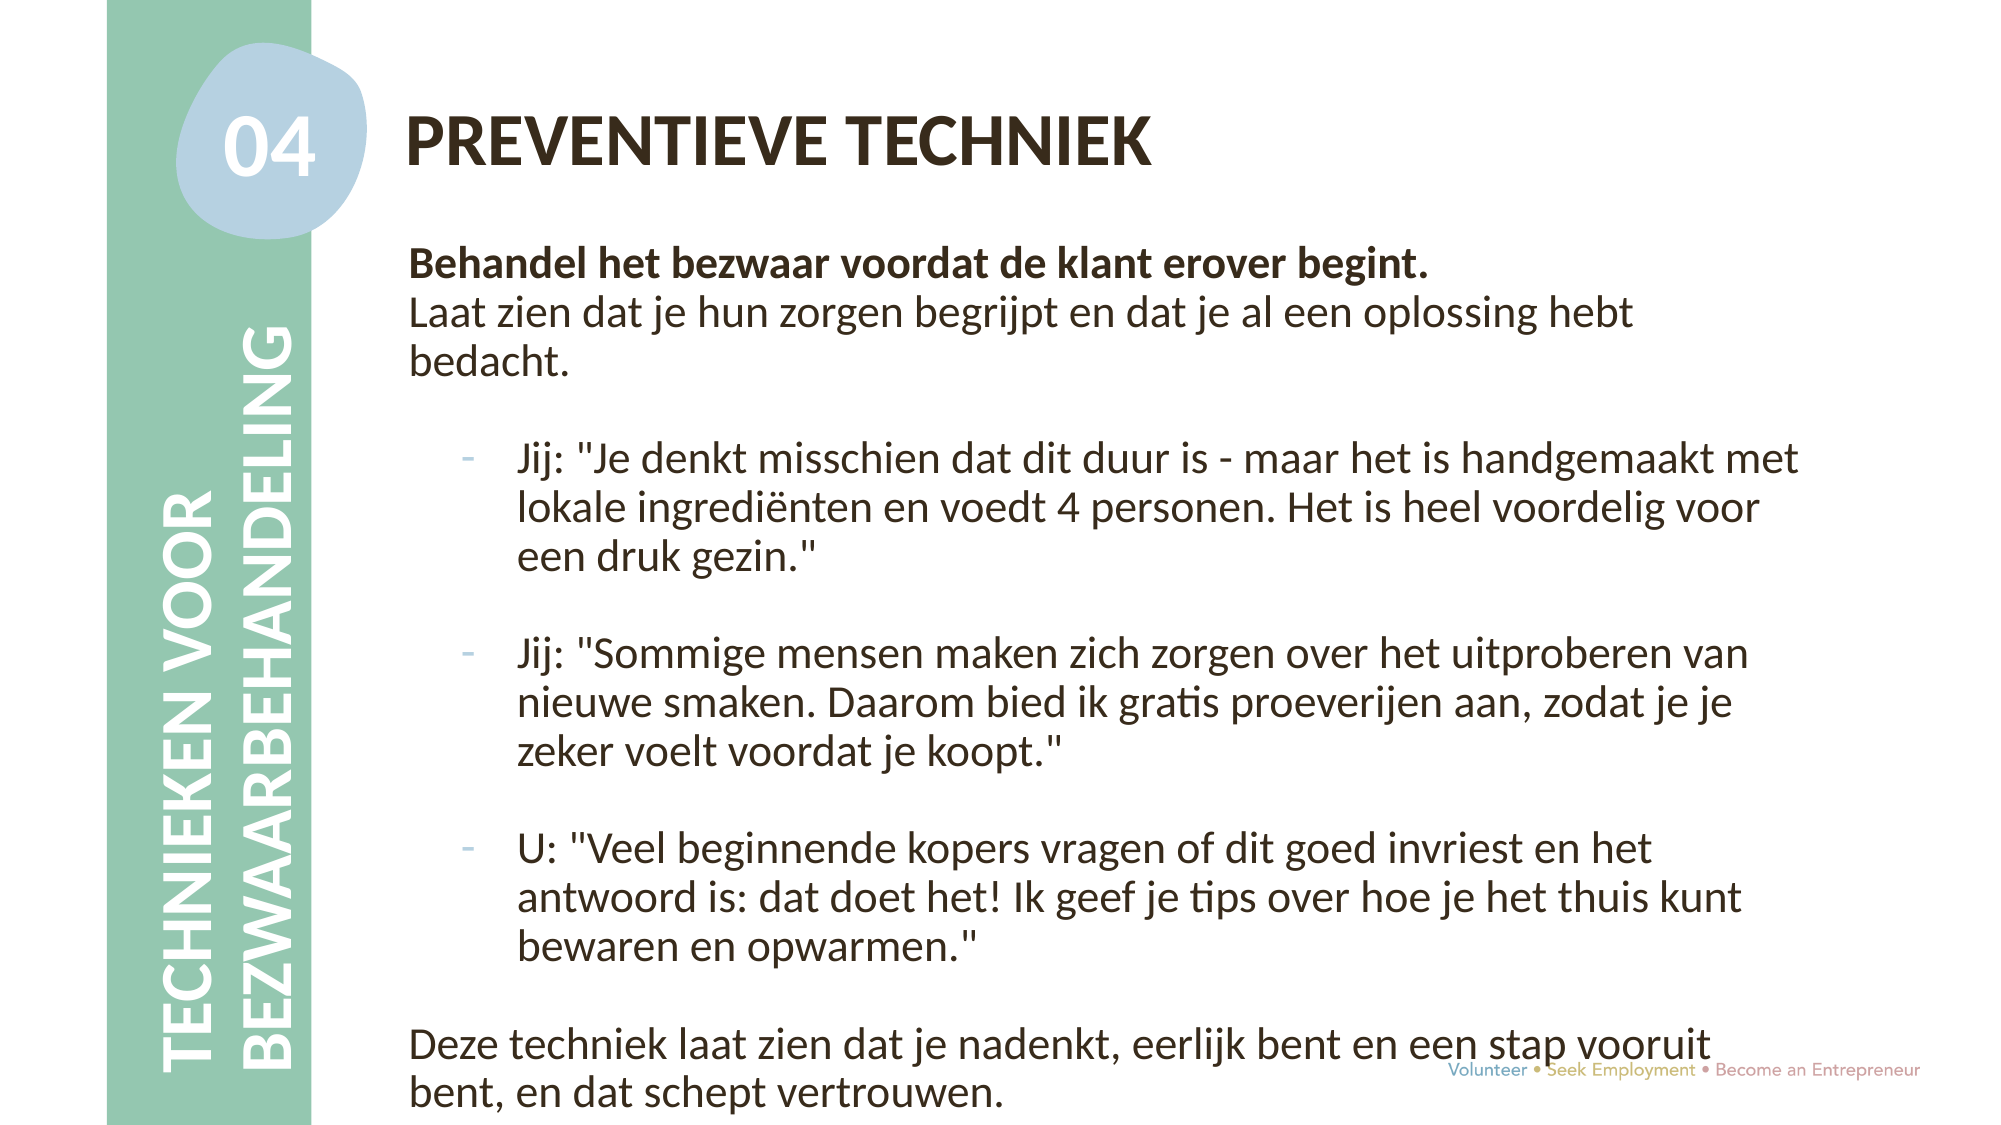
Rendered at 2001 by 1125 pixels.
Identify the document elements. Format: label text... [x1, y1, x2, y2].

text_box TECHNIEKEN VOOR BEZWAARBEHANDELING [141, 0, 317, 1089]
list PREVENTIEVE TECHNIEK [390, 94, 1697, 213]
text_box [175, 42, 367, 297]
text_box [106, 0, 312, 1125]
list Behandel het bezwaar voordat de klant erover begint. Laat zien dat je hun zorgen begrijpt en dat je al een oplossing hebt bedacht. Jij: "Je denkt misschien dat dit duur is - maar het is handgemaakt met lokale ingrediënten en voedt 4 personen. Het is heel voordelig voor een druk gezin." Jij: "Sommige mensen maken zich zorgen over het uitproberen van nieuwe smaken. Daarom bied ik gratis proeverijen aan, zodat je je zeker voelt voordat je koopt." U: "Veel beginnende kopers vragen of dit goed invriest en het antwoord is: dat doet het! Ik geef je tips over hoe je het thuis kunt bewaren en opwarmen." Deze techniek laat zien dat je nadenkt, eerlijk bent en een stap vooruit bent, en dat schept vertrouwen. [393, 231, 1821, 1045]
picture [1418, 1046, 1971, 1103]
